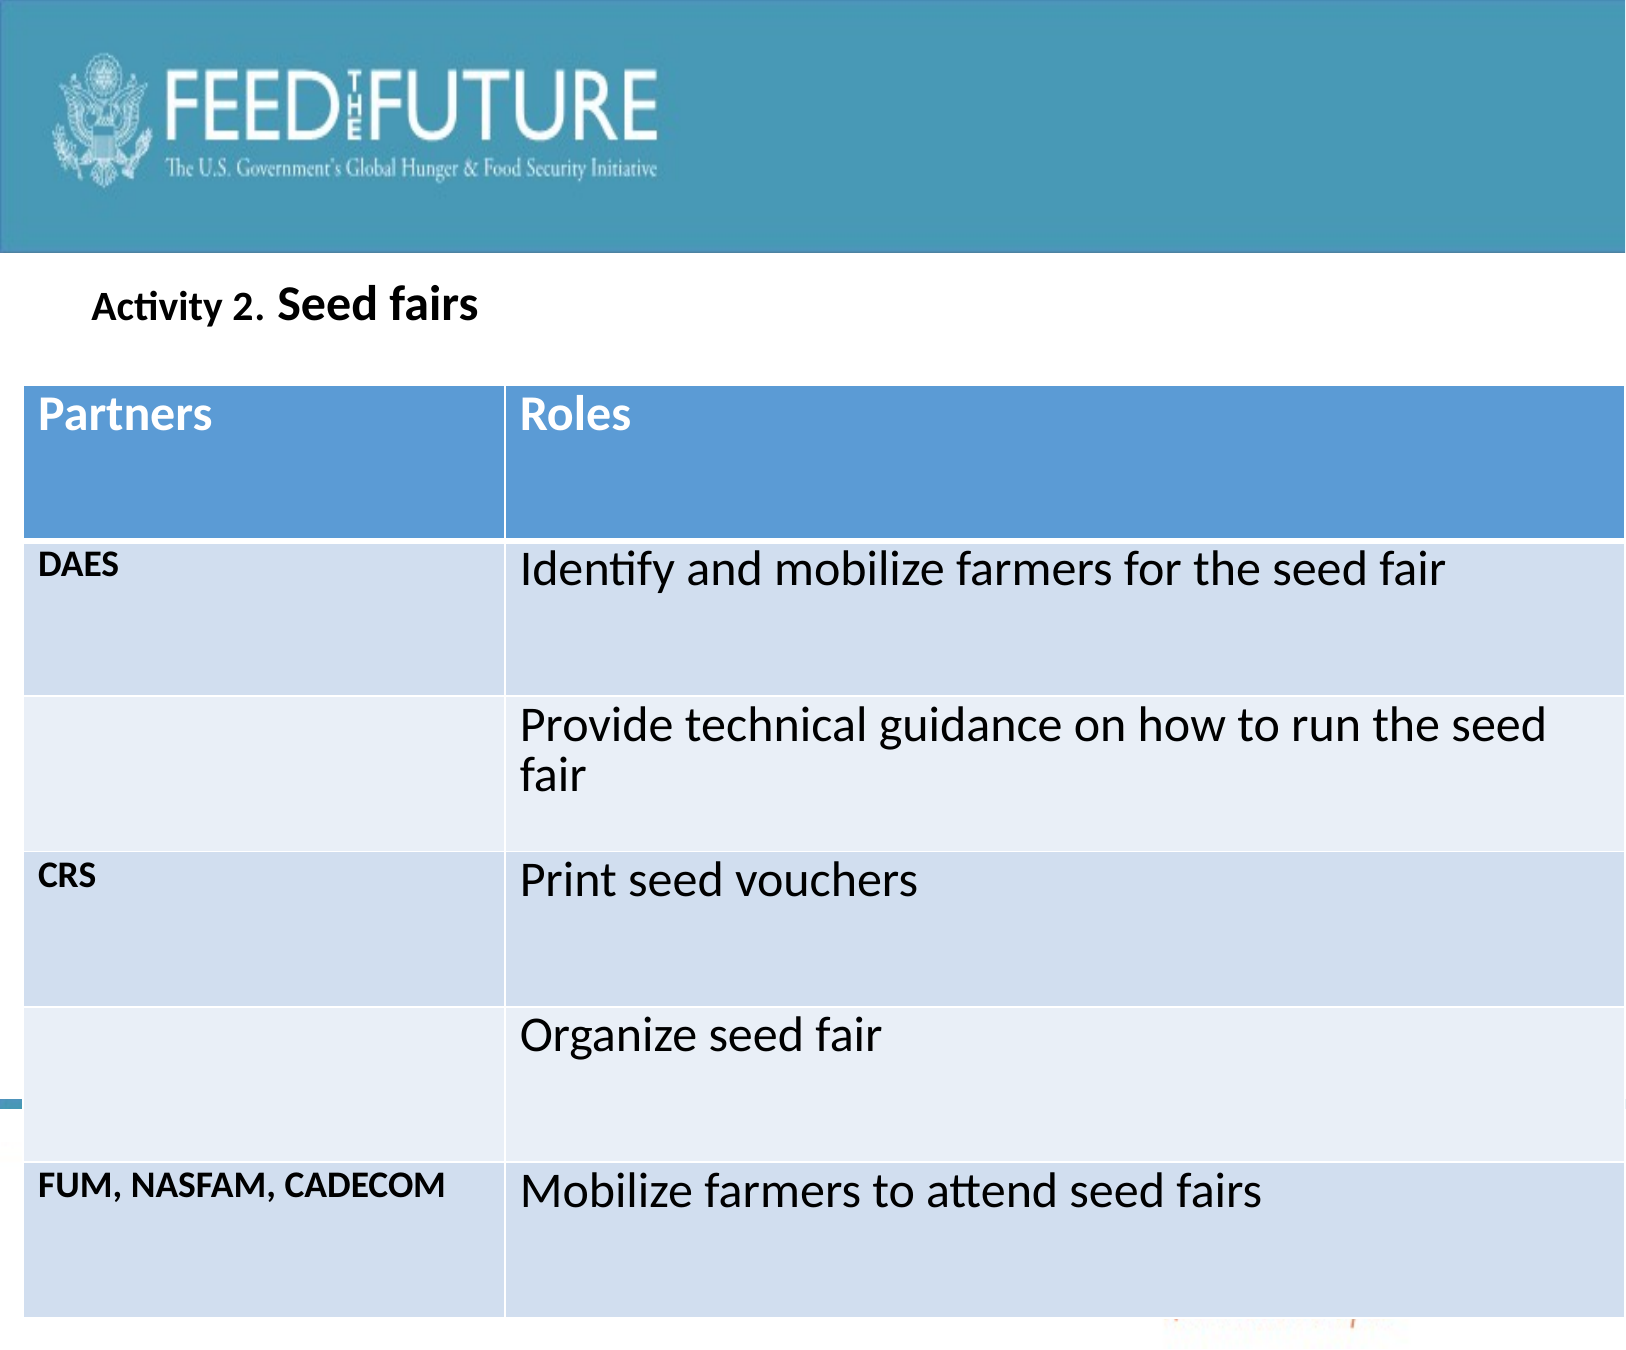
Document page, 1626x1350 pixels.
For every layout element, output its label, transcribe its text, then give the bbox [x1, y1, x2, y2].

table_cell Organize seed fair [506, 1008, 1624, 1161]
table_cell FUM, NASFAM, CADECOM [24, 1163, 504, 1317]
table_cell [24, 697, 504, 851]
picture [0, 1142, 1625, 1349]
table_header Partners [24, 386, 504, 538]
table_cell Print seed vouchers [506, 852, 1624, 1006]
list Activity 2. Seed fairs [74, 268, 1537, 385]
table_cell [24, 1008, 504, 1161]
table_cell Identify and mobilize farmers for the seed fair [506, 544, 1624, 695]
table_cell Mobilize farmers to attend seed fairs [506, 1163, 1624, 1317]
table_cell Provide technical guidance on how to run the seed fair [506, 697, 1624, 851]
table_cell DAES [24, 544, 504, 695]
table_header Roles [506, 386, 1624, 538]
picture [0, 1099, 22, 1109]
table_cell CRS [24, 852, 504, 1006]
picture [0, 0, 1626, 253]
